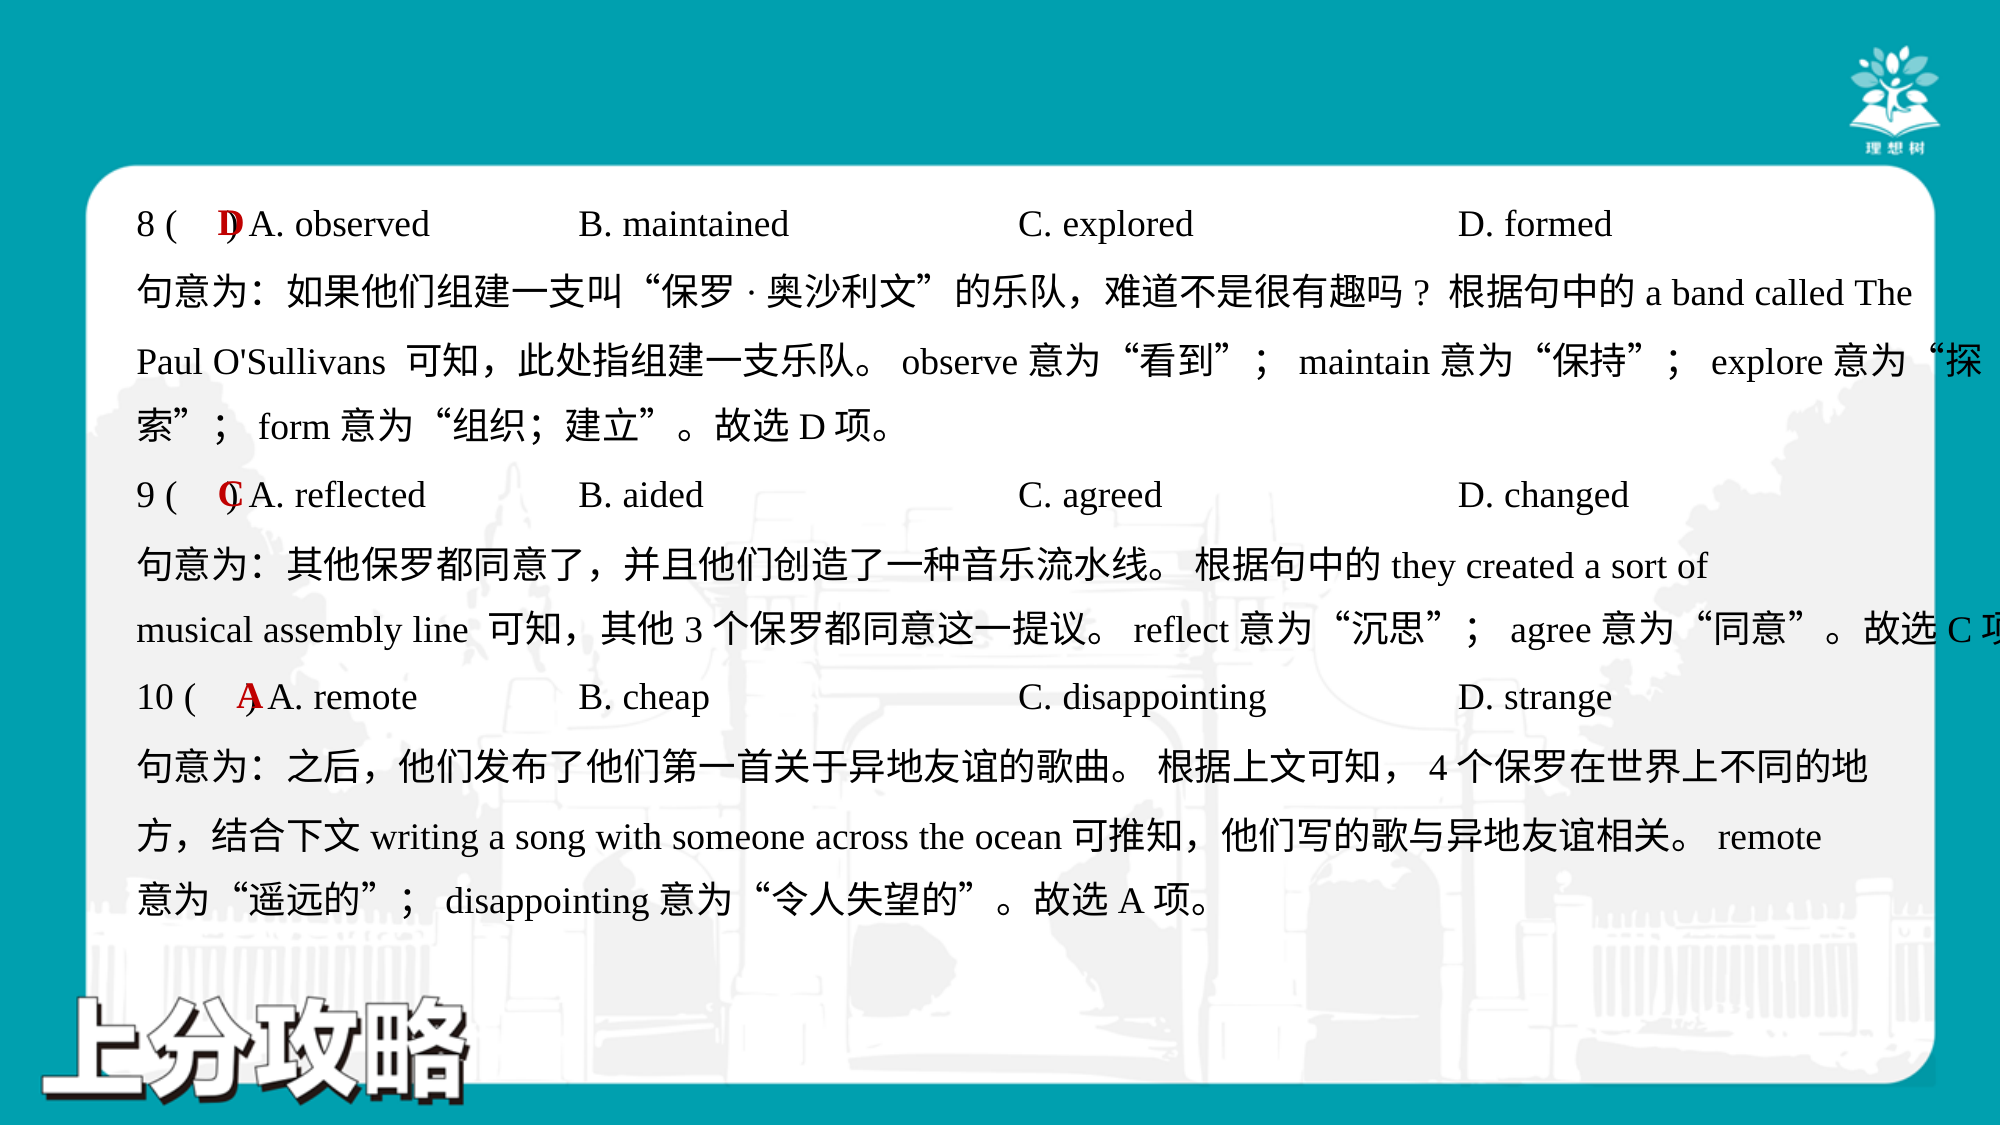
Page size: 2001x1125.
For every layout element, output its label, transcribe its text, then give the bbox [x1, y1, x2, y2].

text_box 10 ( ) A. remote B. cheap C. disappointing D. strange [278, 650, 1865, 710]
text_box 9 ( ) A. reflected B. aided C. agreed D. changed [136, 447, 204, 507]
text_box 9 ( ) A. reflected B. aided C. agreed D. changed [259, 447, 1865, 507]
text_box A [222, 649, 278, 710]
text_box 句意为：其他保罗都同意了，并且他们创造了一种音乐流水线。 根据句中的they created a sort of musical assembly line 可知，其他3个保罗都同意这一提议。reflect意为“沉思”；agree意为“同意”。故选C项。 [136, 516, 1865, 644]
text_box 10 ( ) A. remote B. cheap C. disappointing D. strange [136, 650, 222, 710]
text_box C [204, 447, 259, 507]
text_box D [204, 176, 259, 236]
picture [0, 0, 2000, 1125]
text_box 句意为：如果他们组建一支叫“保罗·奥沙利文”的乐队，难道不是很有趣吗? 根据句中的a band called The Paul O'Sullivans 可知，此处指组建一支乐队。observe意为“看到”；maintain意为“保持”；explore意为“探 索”；form意为“组织；建立”。故选D项。 [136, 244, 1865, 441]
text_box 8 ( ) A. observed B. maintained C. explored D. formed [136, 176, 1865, 237]
text_box 句意为：之后，他们发布了他们第一首关于异地友谊的歌曲。 根据上文可知，4个保罗在世界上不同的地 方，结合下文writing a song with someone across the ocean可推知，他们写的歌与异地友谊相关。remote 意为“遥远的”；disappointing意为“令人失望的”。故选A项。 [136, 719, 1865, 915]
